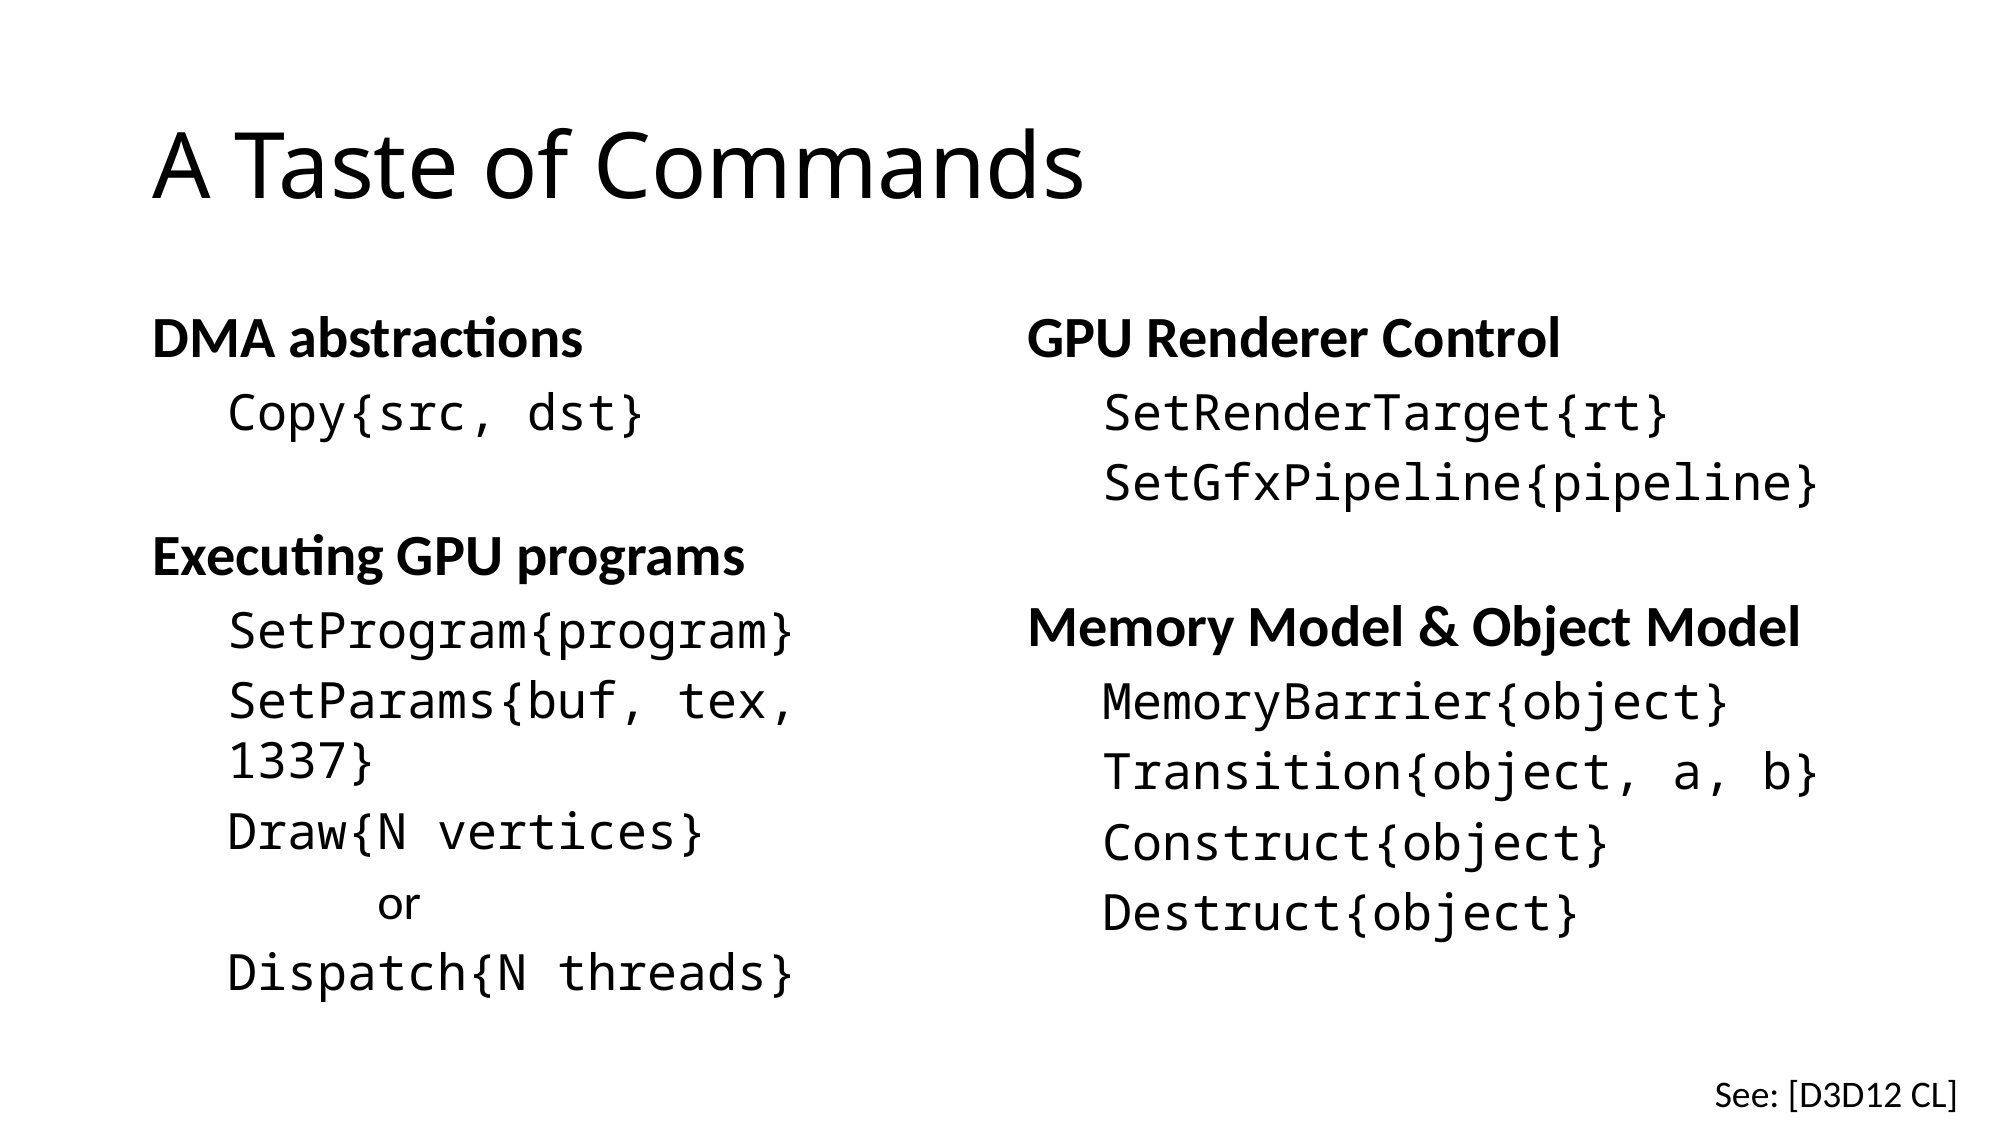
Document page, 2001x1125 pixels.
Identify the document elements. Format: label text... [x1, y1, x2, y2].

title A Taste of Commands [137, 59, 1863, 278]
list GPU Renderer Control SetRenderTarget{rt} SetGfxPipeline{pipeline} Memory Model & Object Model MemoryBarrier{object} Transition{object, a, b} Construct{object} Destruct{object} [1012, 299, 1863, 1014]
list DMA abstractions Copy{src, dst} Executing GPU programs SetProgram{program} SetParams{buf, tex, 1337} Draw{N vertices} or Dispatch{N threads} [137, 299, 988, 1014]
text_box See: [D3D12 CL] [1700, 1062, 1999, 1123]
